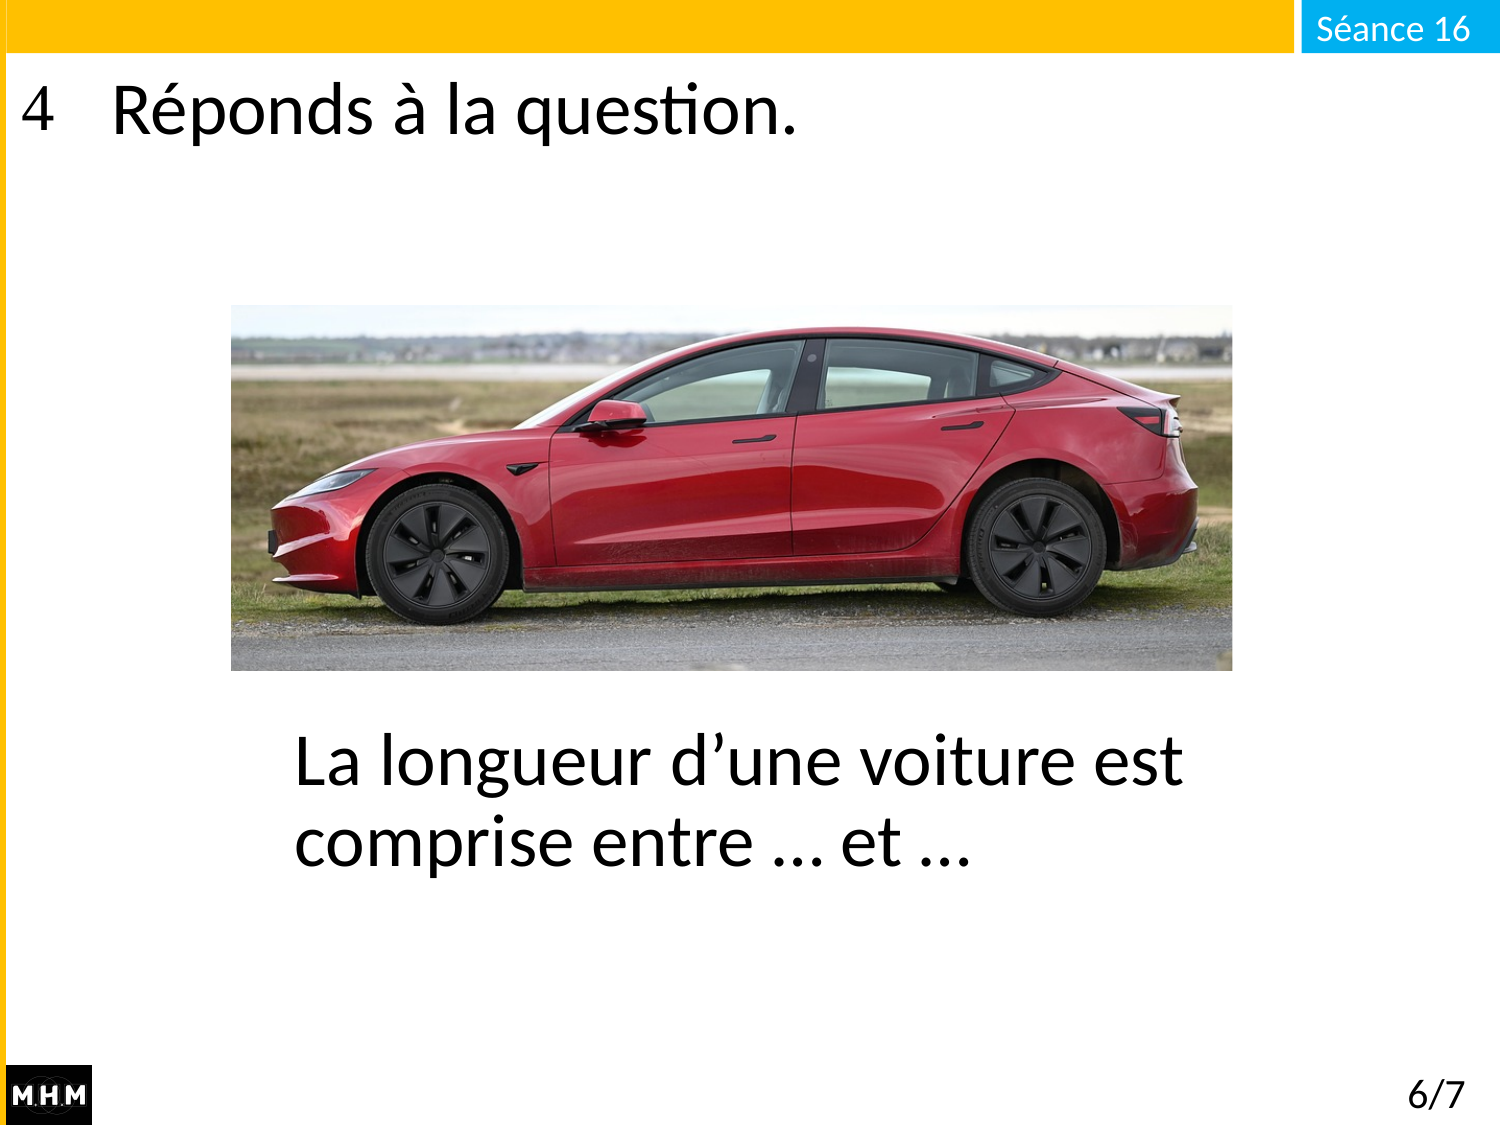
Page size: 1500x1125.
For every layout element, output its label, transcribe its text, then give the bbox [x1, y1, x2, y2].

picture [6, 1065, 92, 1125]
list 6/7 [1373, 1064, 1500, 1125]
picture [230, 305, 1233, 671]
text_box La longueur d’une voiture est comprise entre … et … [279, 670, 1269, 934]
title Réponds à la question. [96, 60, 1391, 160]
